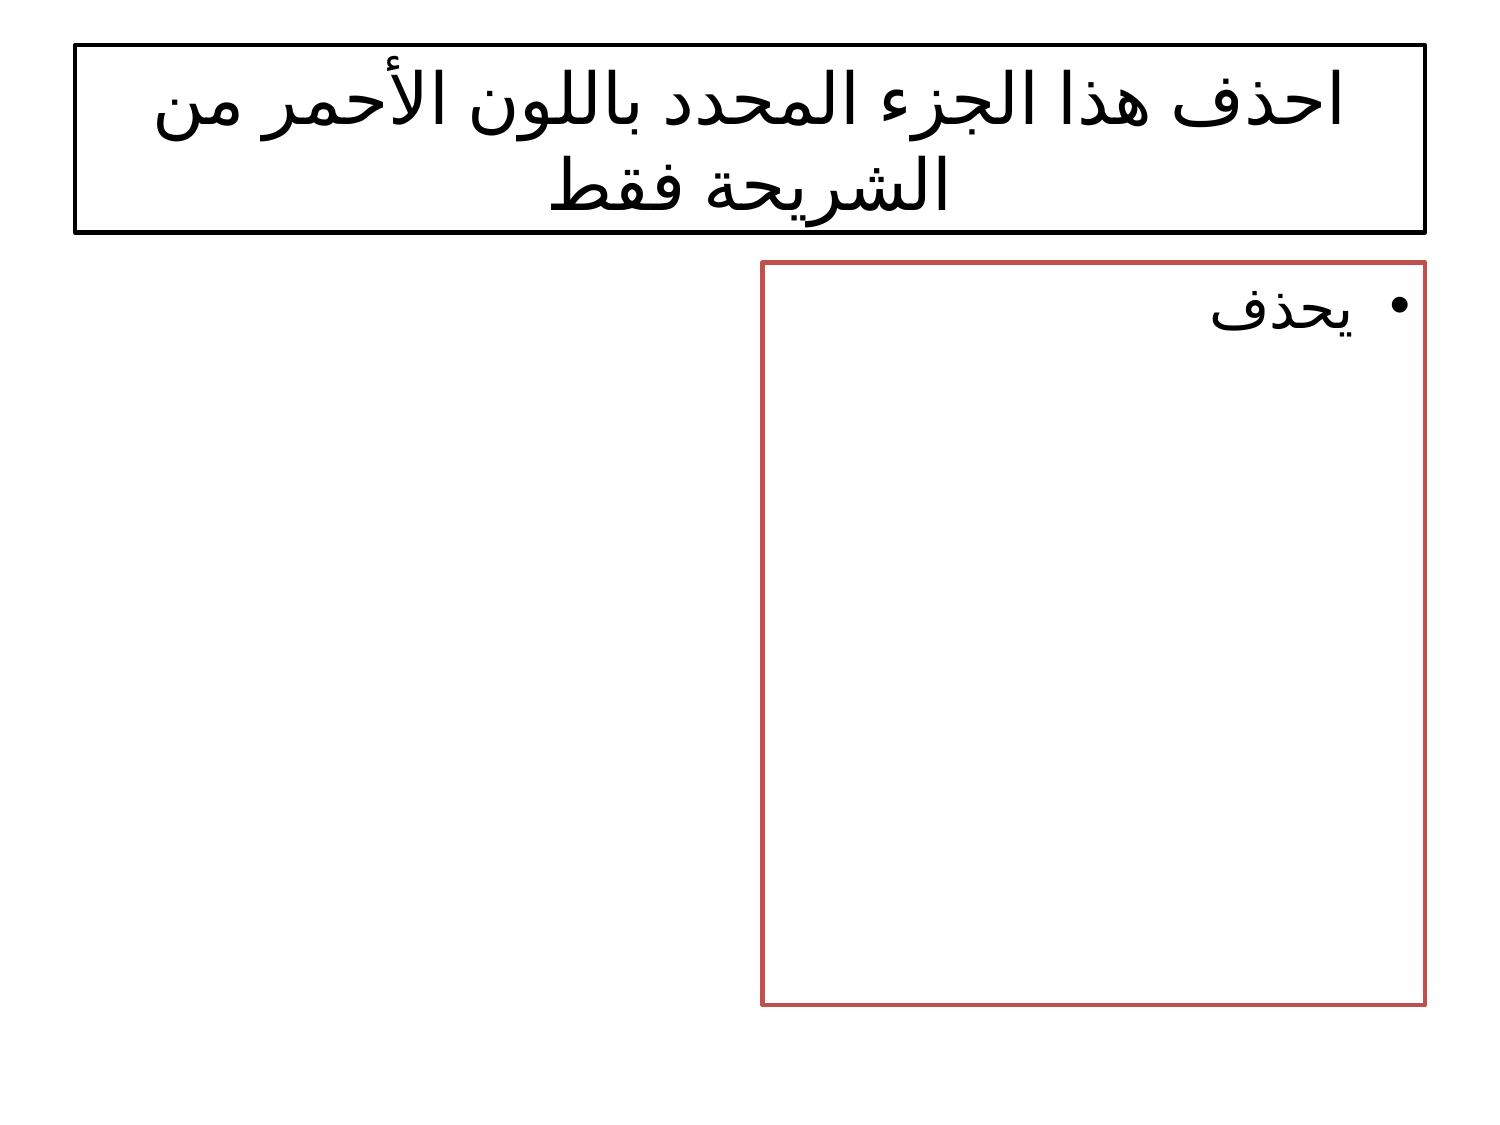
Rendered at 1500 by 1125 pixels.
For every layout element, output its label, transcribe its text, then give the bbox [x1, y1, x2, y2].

title احذف هذا الجزء المحدد باللون الأحمر من الشريحة فقط [73, 43, 1427, 235]
list يحذف [760, 260, 1427, 1007]
